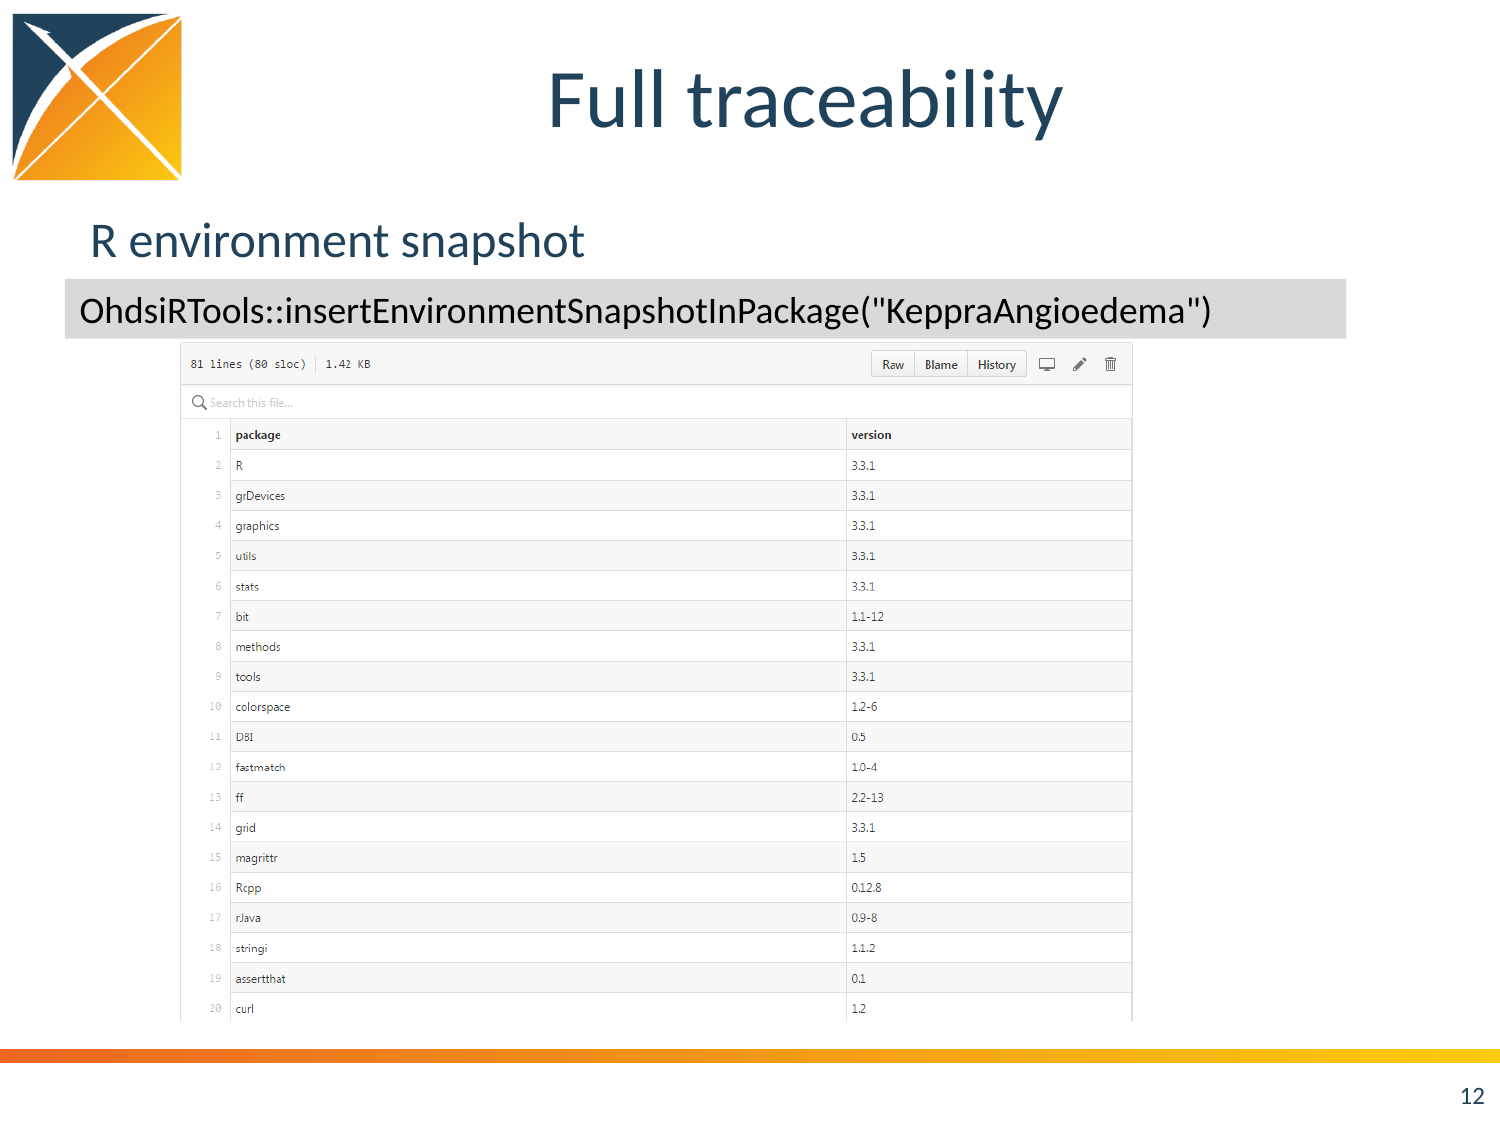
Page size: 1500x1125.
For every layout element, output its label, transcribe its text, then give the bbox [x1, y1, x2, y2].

list R environment snapshot [75, 200, 1425, 291]
slide_number 12 [1149, 1065, 1500, 1125]
picture [176, 339, 1135, 1021]
text_box OhdsiRTools::insertEnvironmentSnapshotInPackage("KeppraAngioedema") [64, 278, 1347, 339]
picture [0, 0, 206, 200]
title Full traceability [187, 24, 1425, 163]
